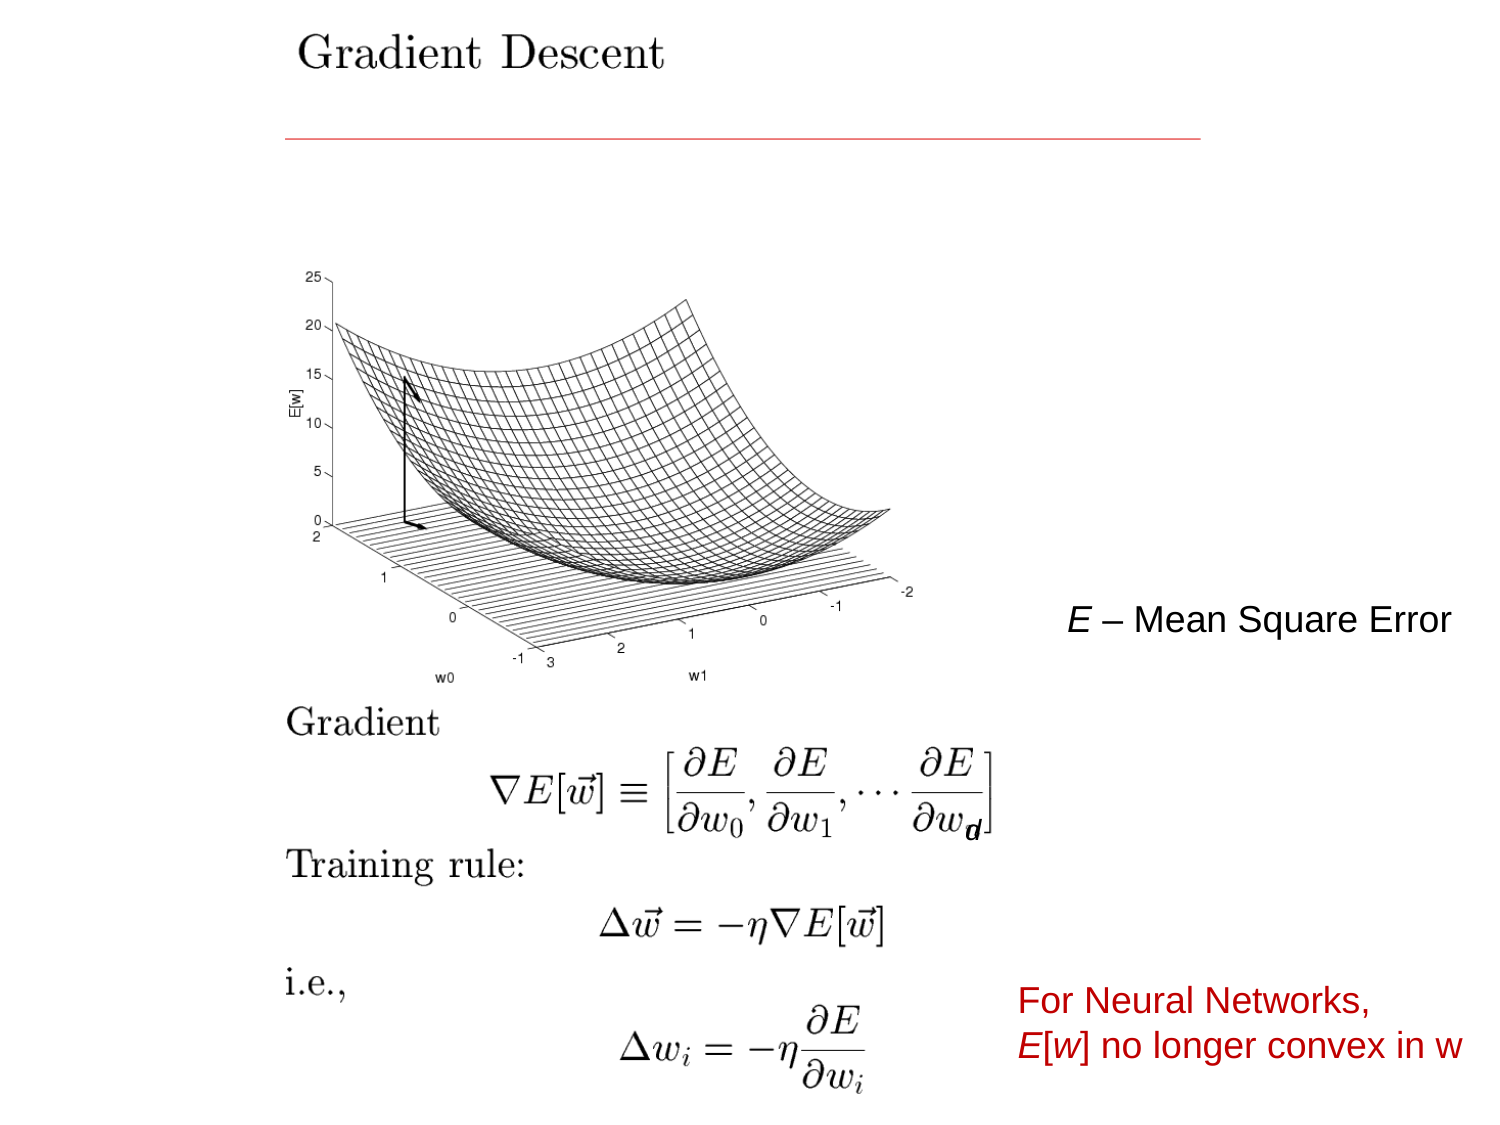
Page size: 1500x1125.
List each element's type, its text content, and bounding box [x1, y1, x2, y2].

text_box For Neural Networks, E[w] no longer convex in w [1237, 968, 1478, 1074]
text_box E – Mean Square Error [1237, 587, 1468, 648]
picture [237, 12, 1233, 1101]
